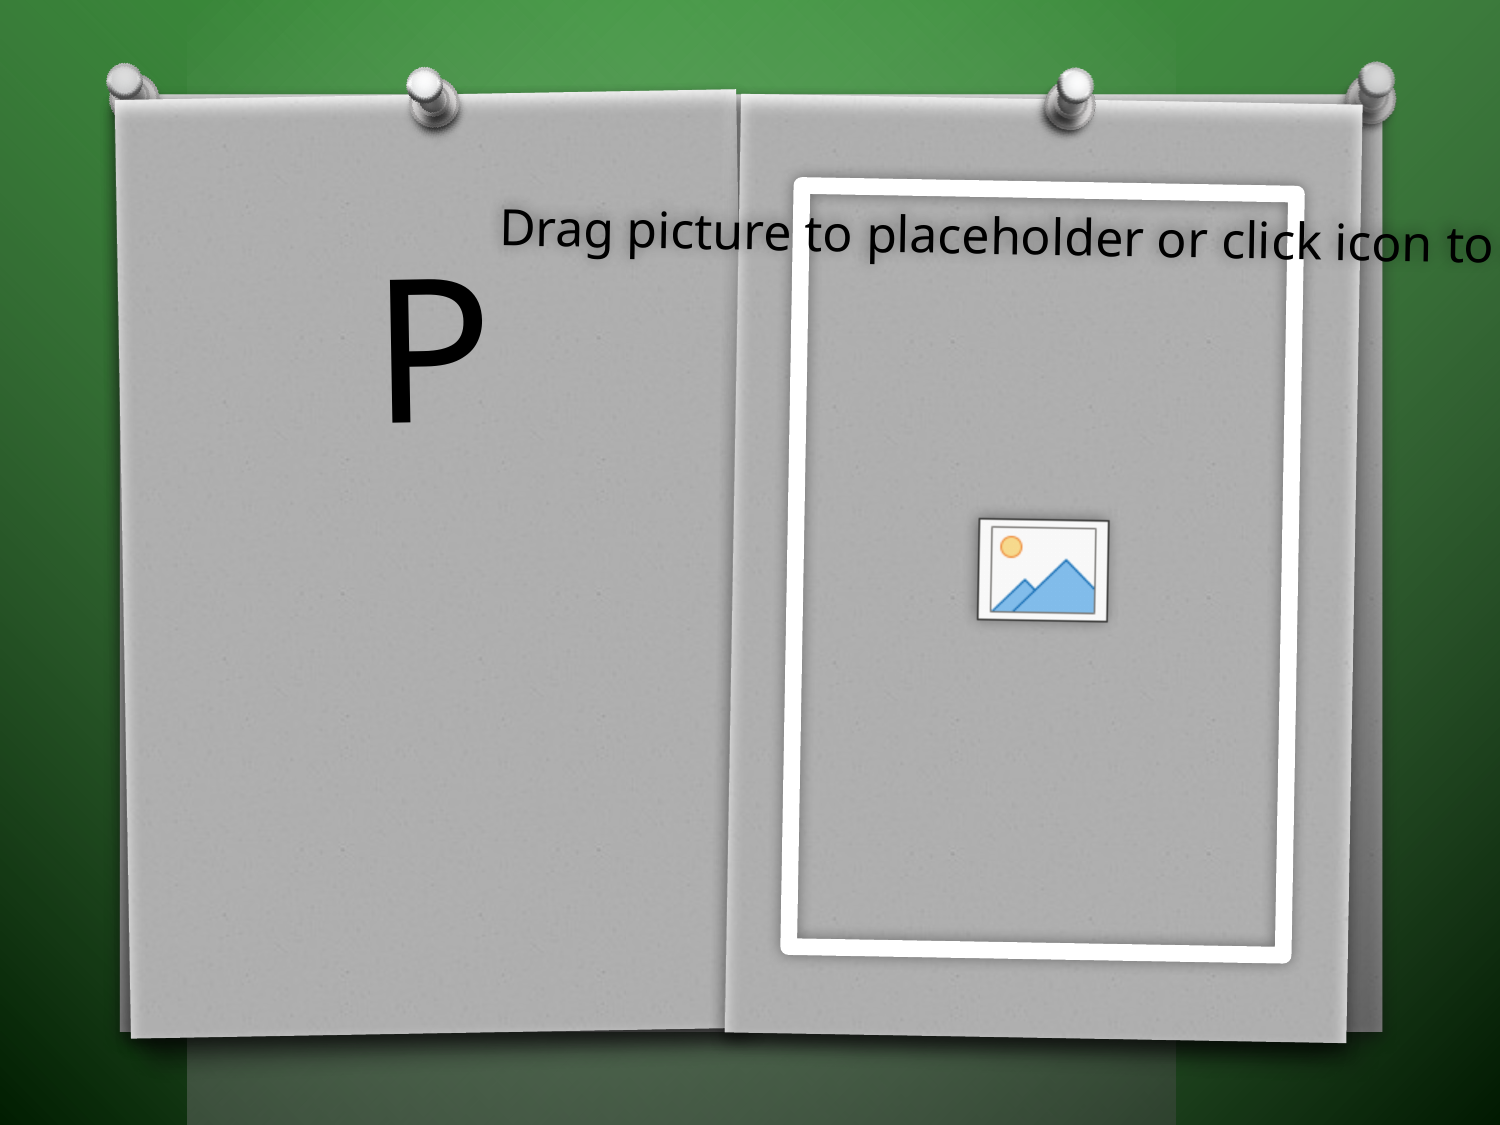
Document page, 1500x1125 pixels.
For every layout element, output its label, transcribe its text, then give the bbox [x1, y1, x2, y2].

picture [803, 197, 1282, 943]
title P [179, 222, 687, 475]
picture [375, 33, 497, 157]
picture [1016, 41, 1138, 162]
